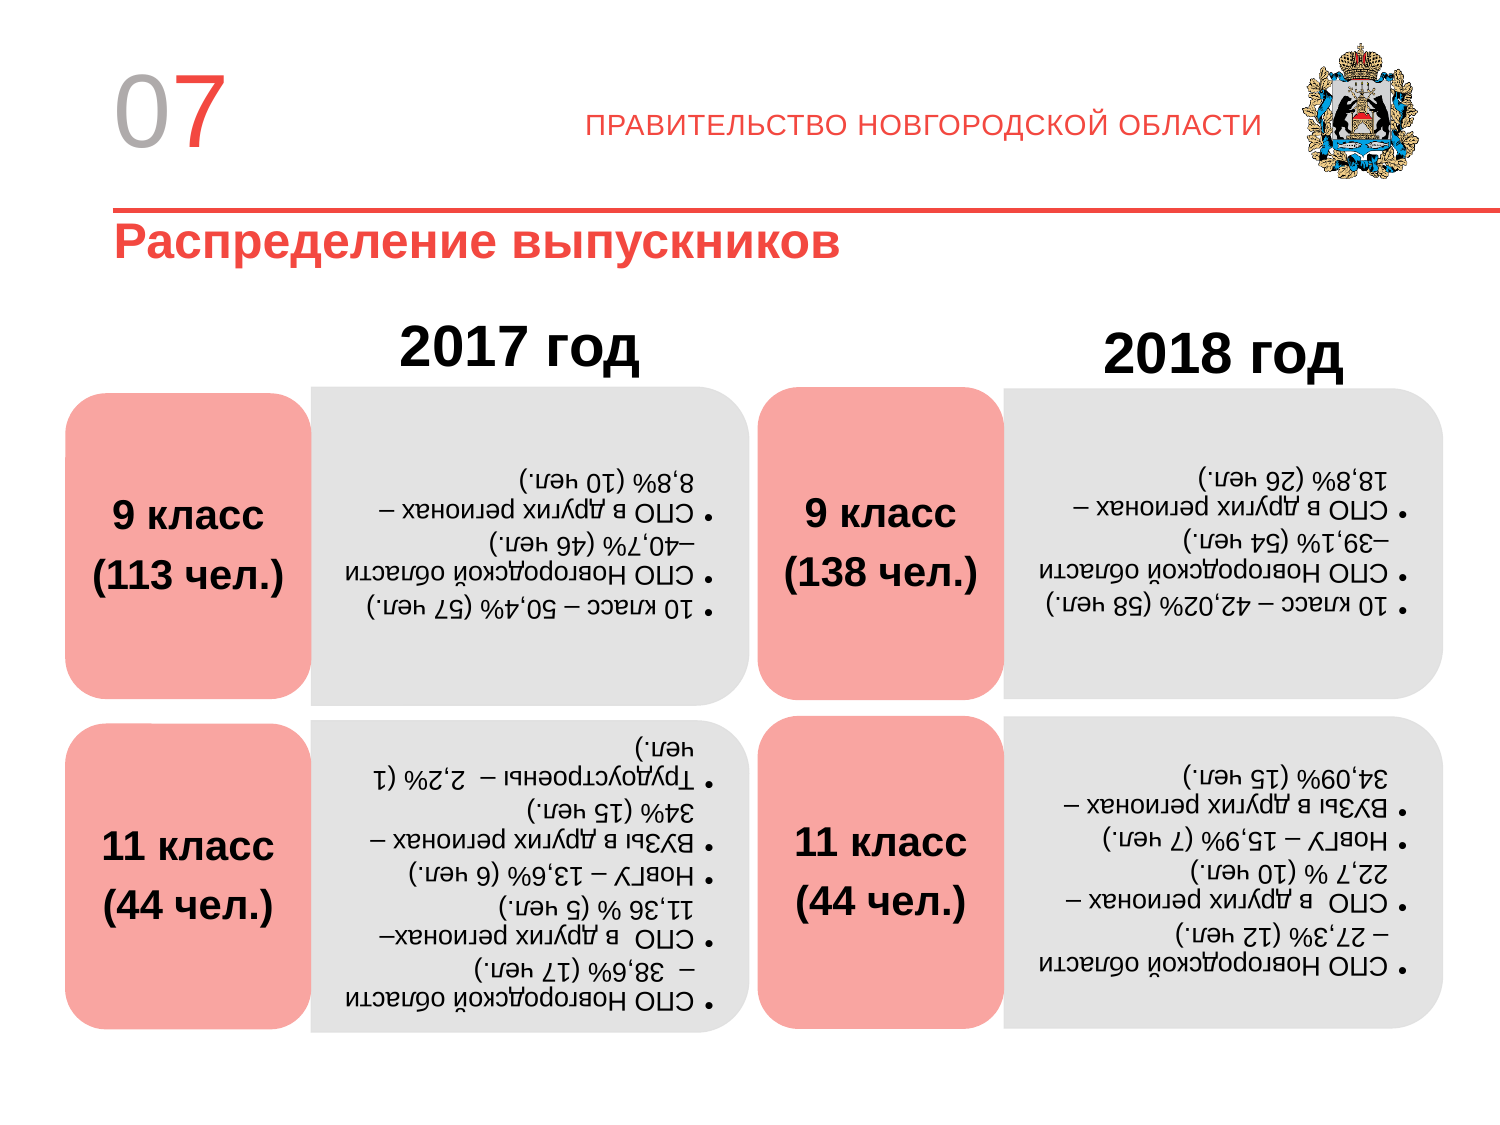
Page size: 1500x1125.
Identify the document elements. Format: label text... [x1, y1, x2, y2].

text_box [757, 387, 1443, 1030]
text_box 2017 год [376, 299, 665, 386]
title Распределение выпускников [98, 207, 1443, 284]
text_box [64, 387, 750, 1033]
text_box ПРАВИТЕЛЬСТВО НОВГОРОДСКОЙ ОБЛАСТИ [570, 102, 1302, 147]
text_box 2018 год [1021, 307, 1427, 387]
text_box 07 [98, 36, 312, 177]
picture [1302, 43, 1419, 179]
